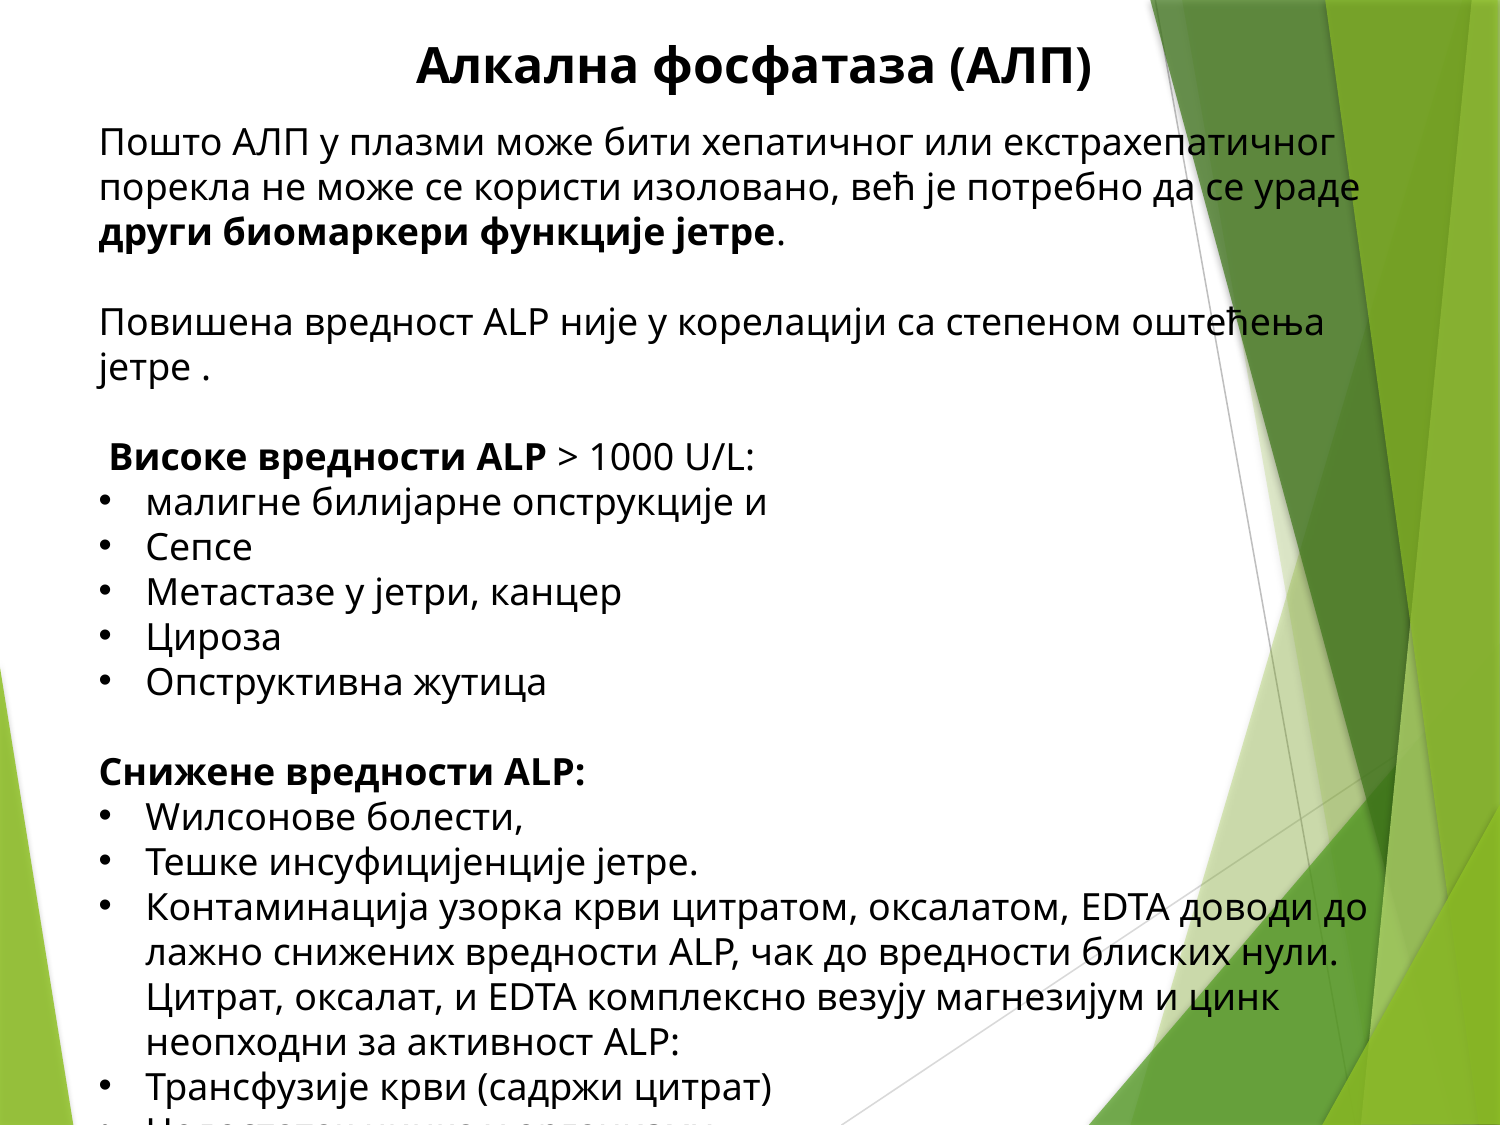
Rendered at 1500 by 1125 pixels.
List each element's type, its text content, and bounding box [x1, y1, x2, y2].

text_box Алкална фосфатаза (АЛП) [401, 26, 1121, 101]
text_box Пошто АЛП у плазми може бити хепатичног или екстрахепатичног порекла не може се користи изоловано, већ је потребно да се ураде други биомаркери функције јетре. Повишена вредност АLP није у корелацији са степеном оштећења јетре . Високе вредности АLP > 1000 U/L: малигне билијарне опструкције и Сепсе Метастазе у јетри, канцер Цироза Опструктивна жутица Снижене вредности АLP: Wилсонове болести, Тешке инсуфицијенције јетре. Контаминација узорка крви цитратом, оксалатом, EDTA доводи до лажно снижених вредности ALP, чак до вредности блиских нули. Цитрат, оксалат, и EDTA комплексно везују магнезијум и цинк неопходни за активност ALP: Трансфузије крви (садржи цитрат) Недостатак цинка у организму [83, 110, 1455, 1125]
